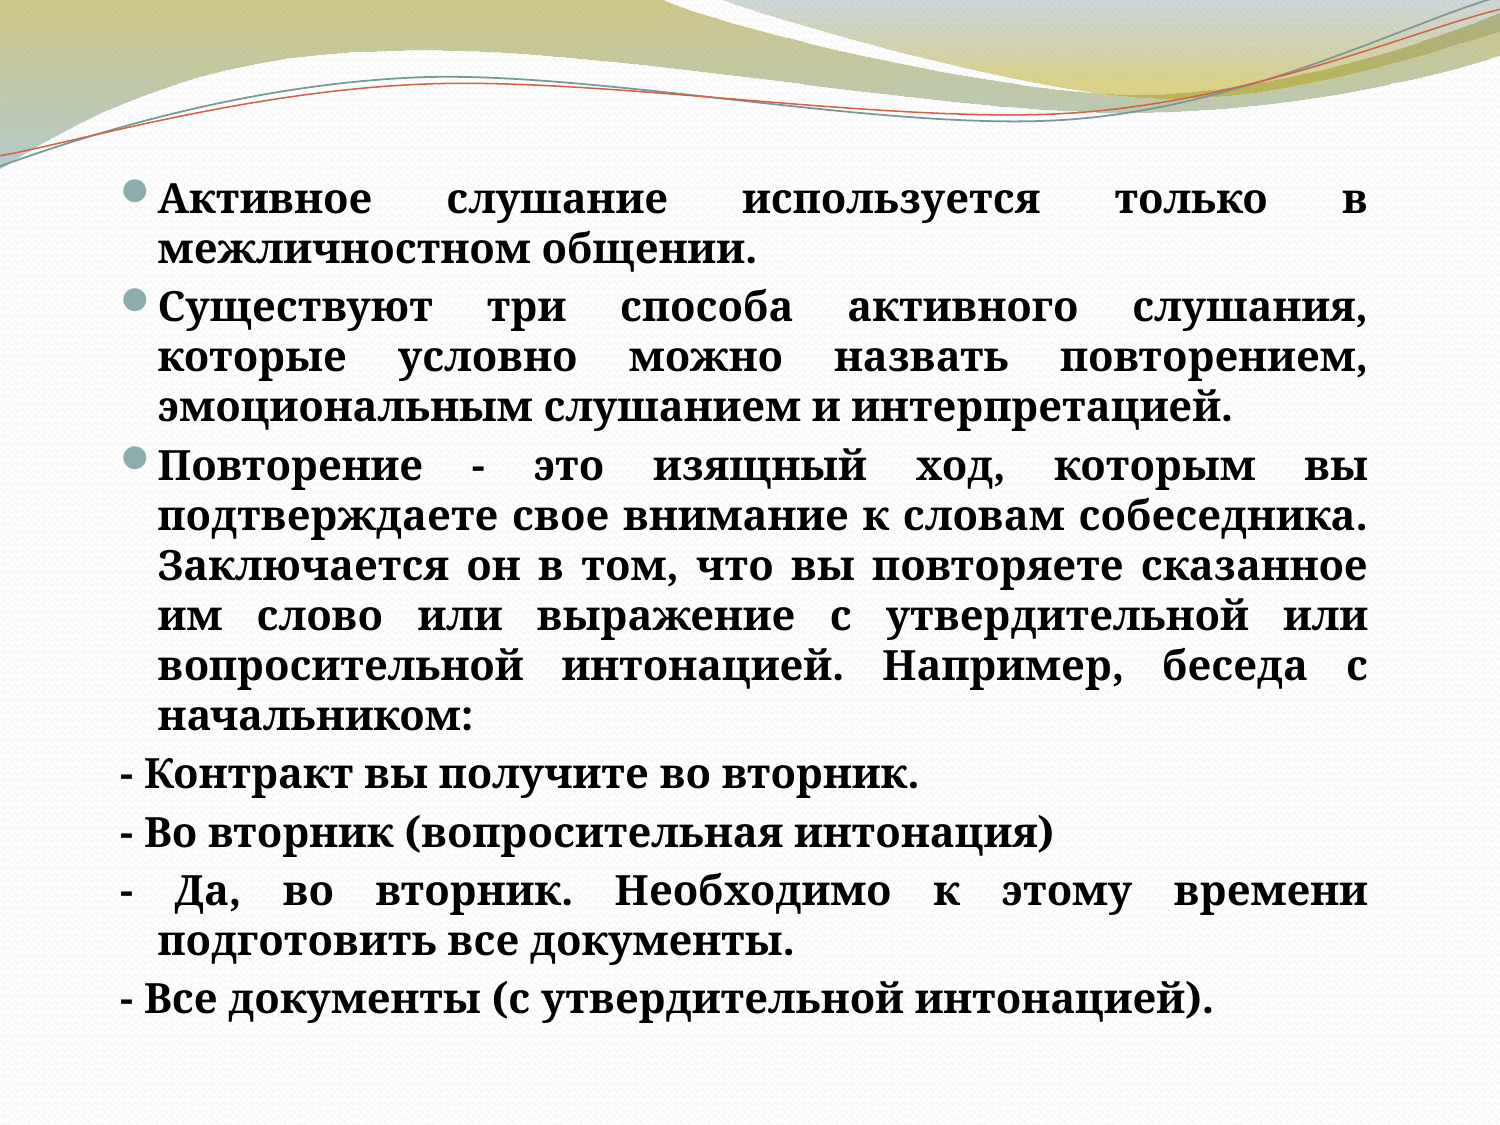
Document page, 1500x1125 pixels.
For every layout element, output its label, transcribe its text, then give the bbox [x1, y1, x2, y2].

list Активное слушание используется только в межличностном общении. Существуют три способа активного слушания, которые условно можно назвать повторением, эмоциональным слушанием и интерпретацией. Повторение - это изящный ход, которым вы подтверждаете свое внимание к словам собеседника. Заключается он в том, что вы повторяете сказанное им слово или выражение с утвердительной или вопросительной интонацией. Например, беседа с начальником: - Контракт вы получите во вторник. - Во вторник (вопросительная интонация) - Да, во вторник. Необходимо к этому времени подготовить все документы. - Все документы (с утвердительной интонацией). [105, 164, 1383, 1038]
